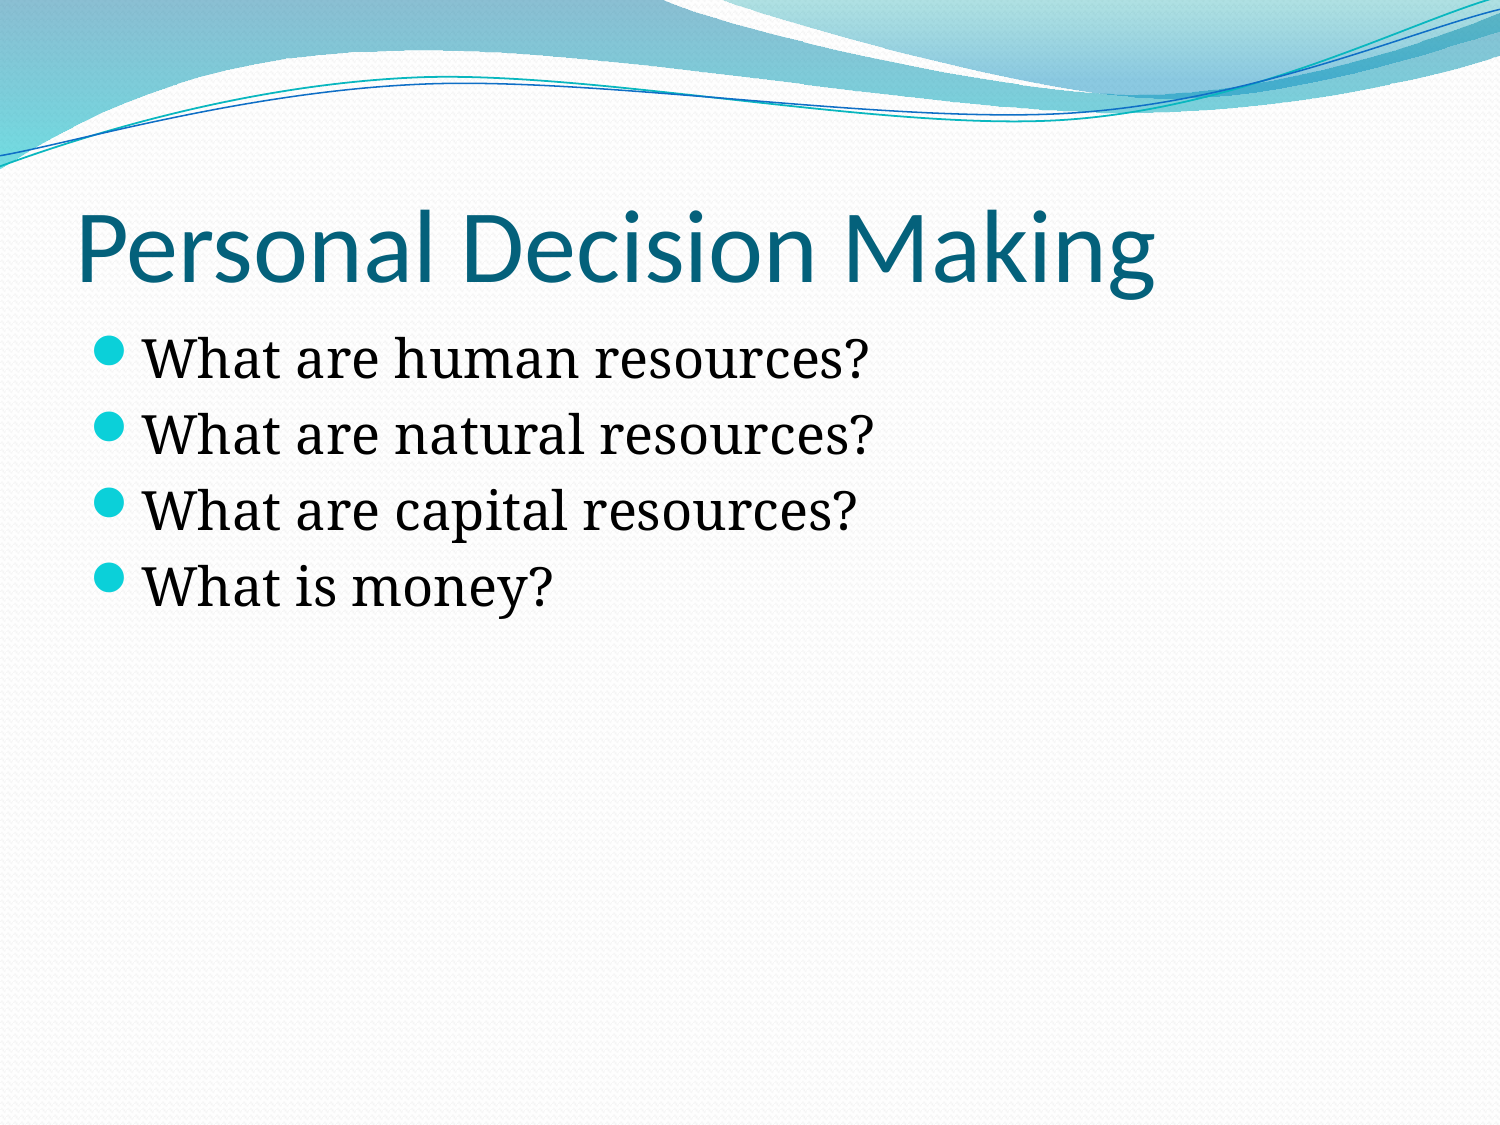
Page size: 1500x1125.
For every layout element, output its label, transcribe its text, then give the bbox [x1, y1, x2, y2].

list What are human resources? What are natural resources? What are capital resources? What is money? [75, 317, 1425, 1038]
title Personal Decision Making [75, 115, 1425, 303]
